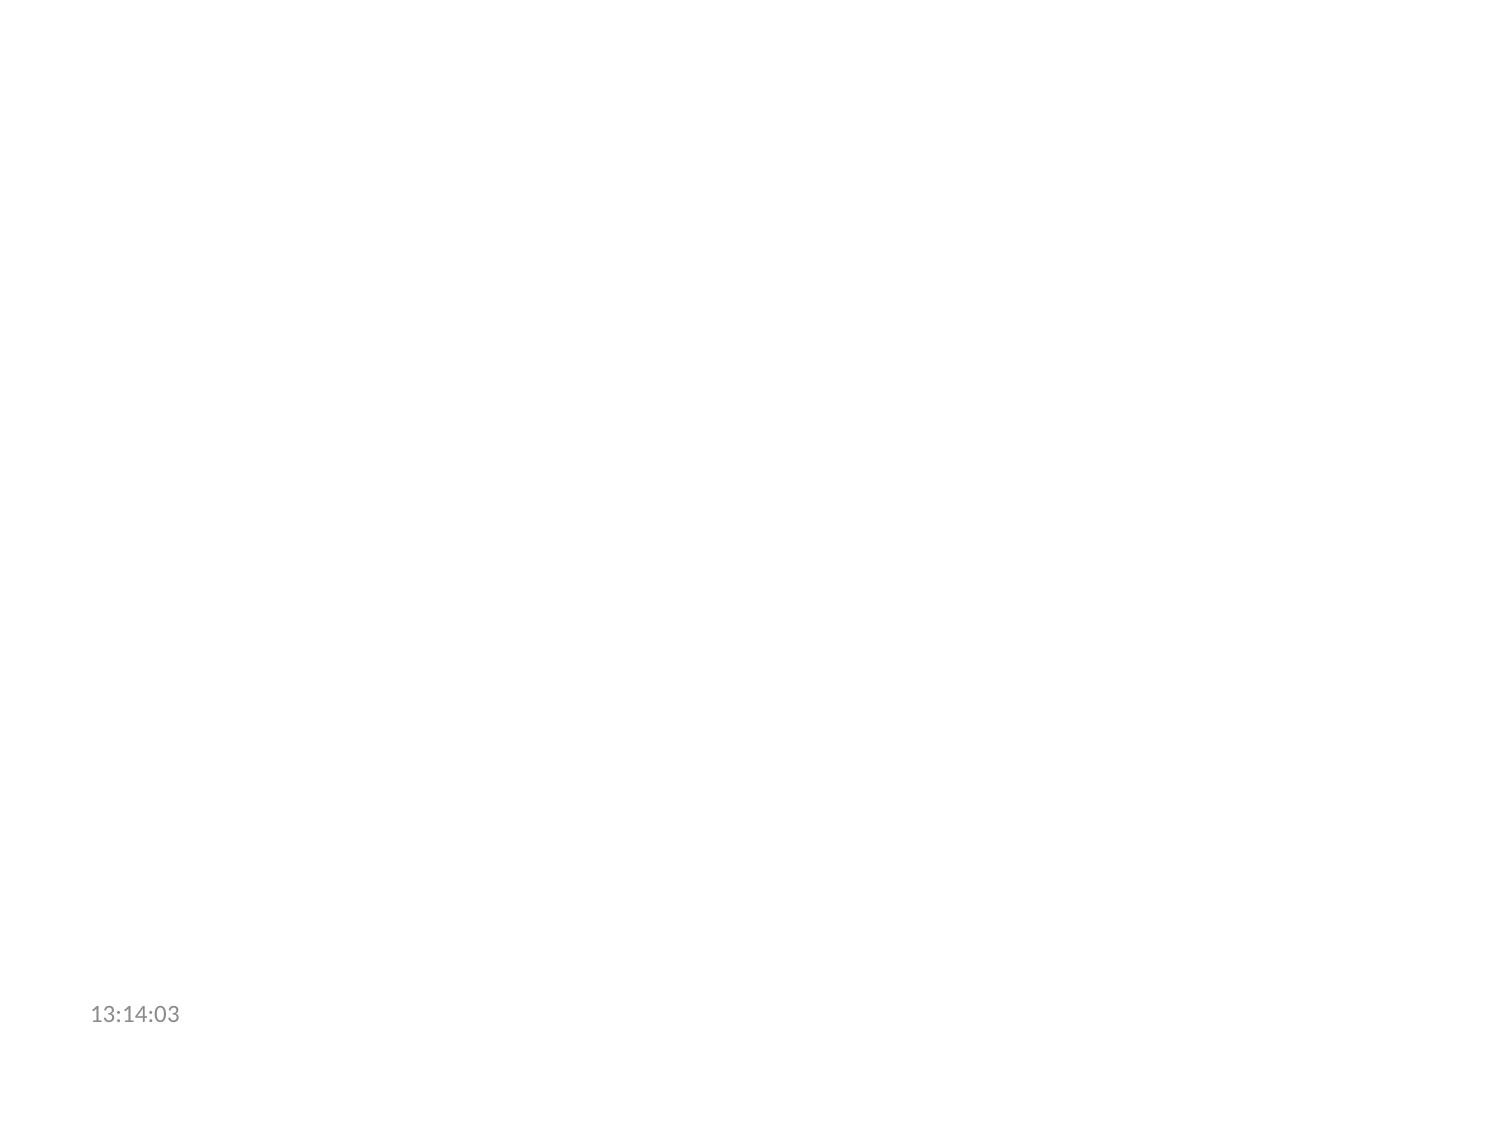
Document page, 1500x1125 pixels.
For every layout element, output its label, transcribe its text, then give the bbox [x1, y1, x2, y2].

text_box 15:35:09 [75, 982, 425, 1043]
